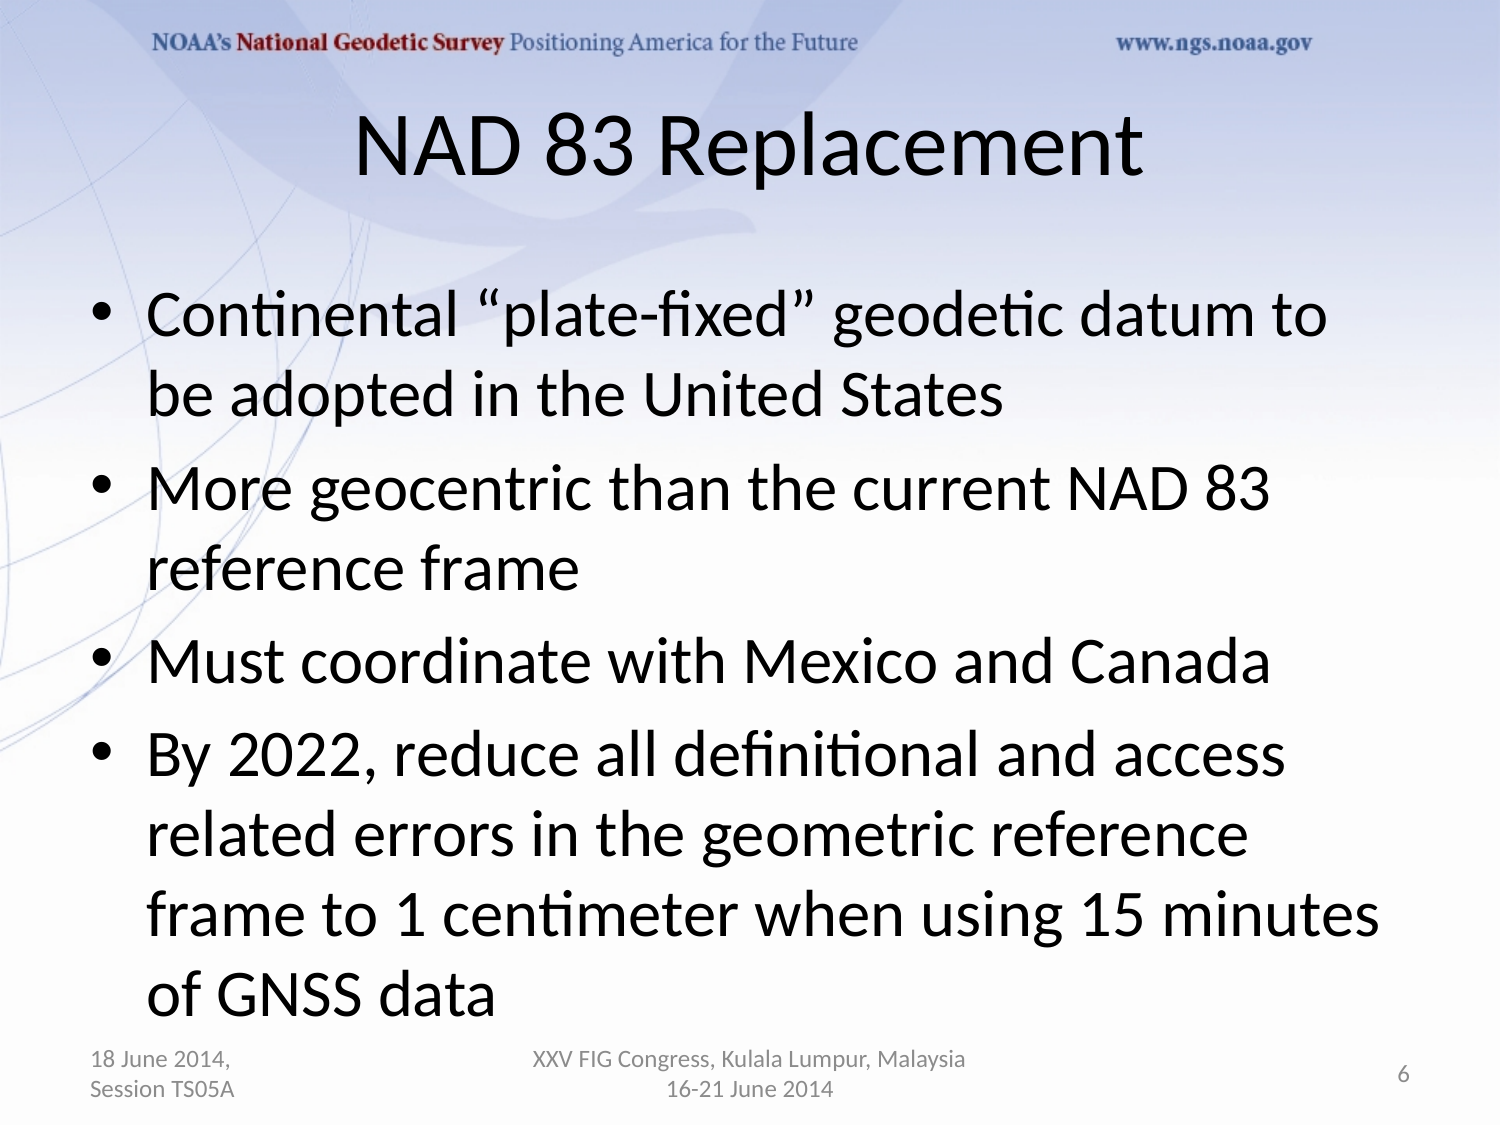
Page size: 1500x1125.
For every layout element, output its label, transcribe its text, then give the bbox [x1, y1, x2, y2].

slide_number 6 [1074, 1042, 1425, 1103]
picture [0, 0, 1500, 1125]
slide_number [75, 1042, 425, 1103]
footer XXV FIG Congress, Kulala Lumpur, Malaysia 16-21 June 2014 [512, 1042, 988, 1103]
list Continental “plate-fixed” geodetic datum to be adopted in the United States More geocentric than the current NAD 83 reference frame Must coordinate with Mexico and Canada By 2022, reduce all definitional and access related errors in the geometric reference frame to 1 centimeter when using 15 minutes of GNSS data [74, 262, 1426, 1006]
title NAD 83 Replacement [74, 44, 1426, 233]
